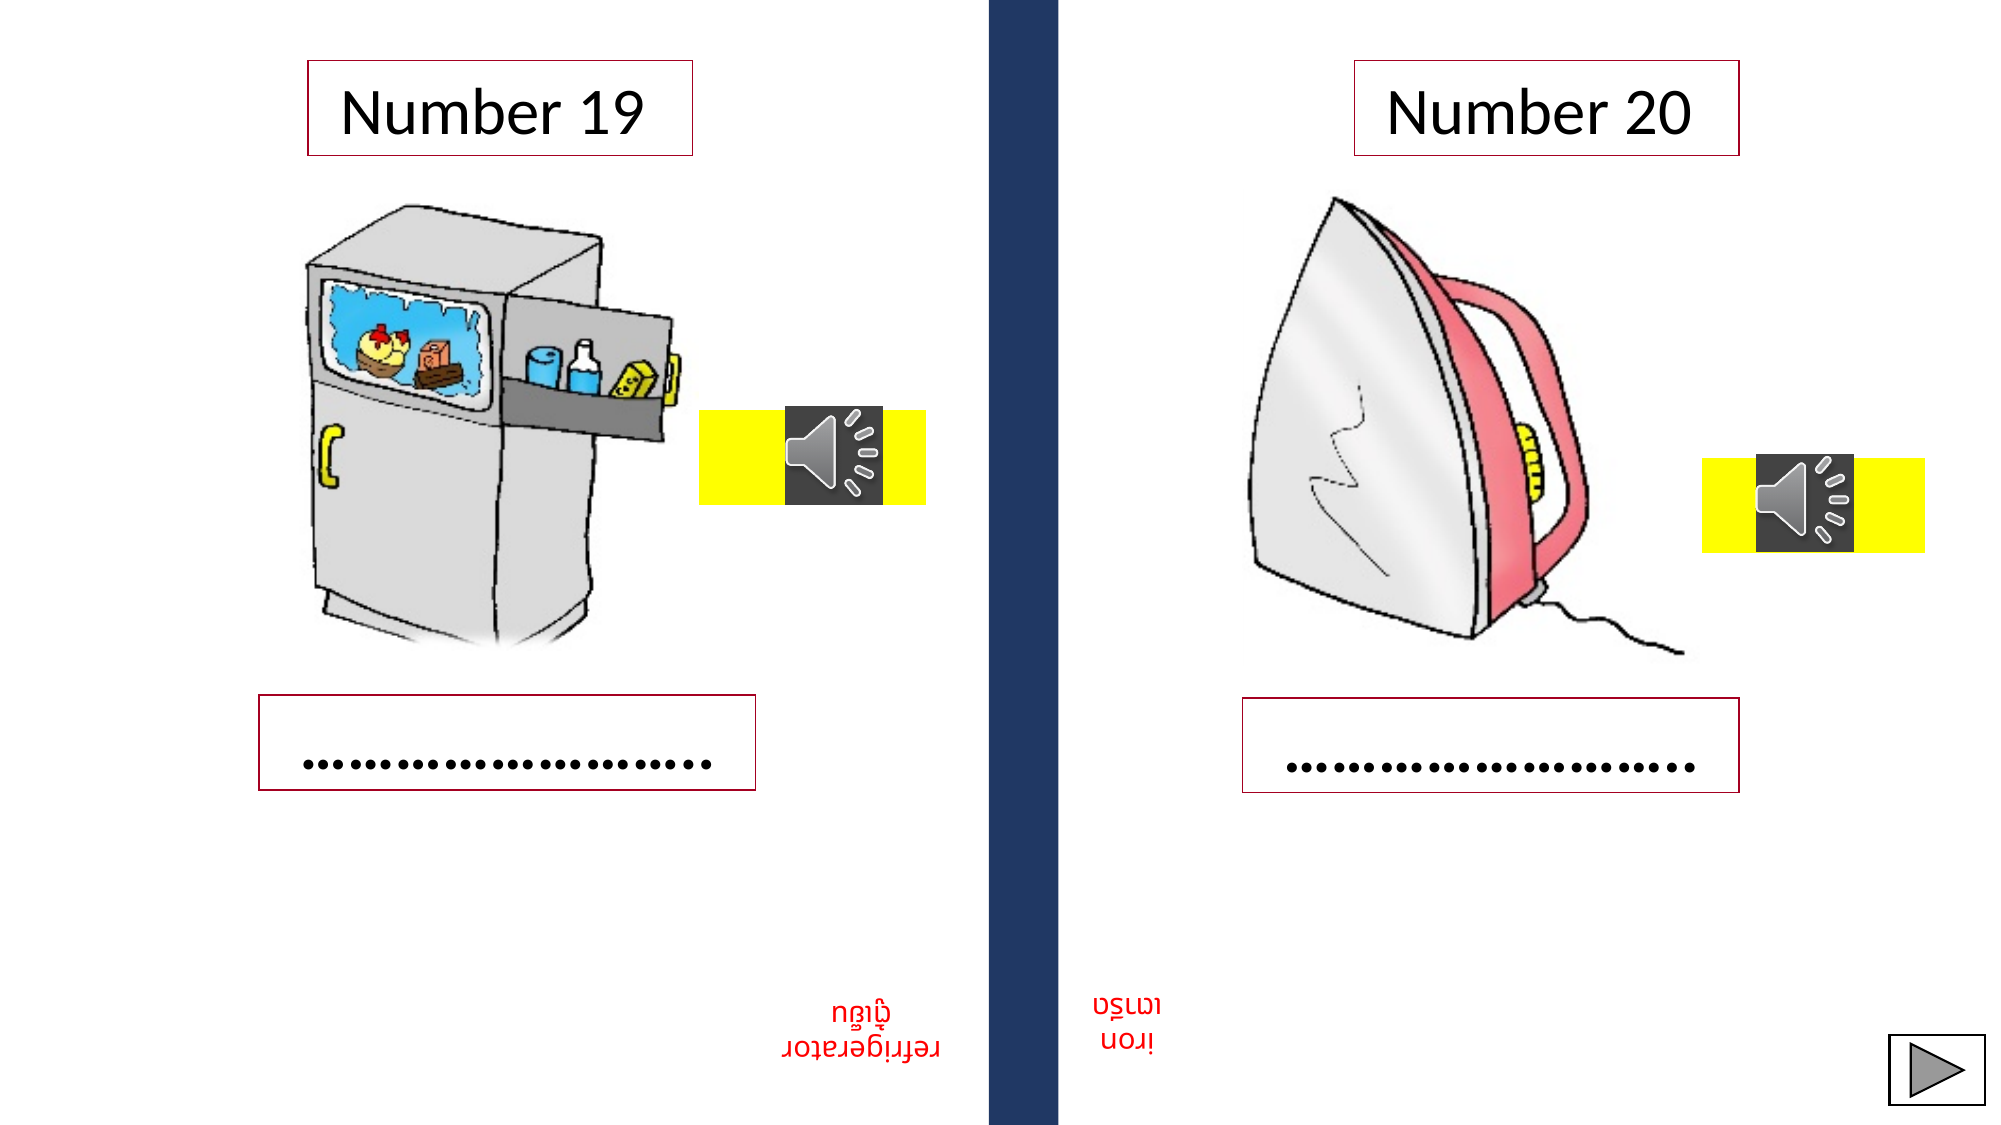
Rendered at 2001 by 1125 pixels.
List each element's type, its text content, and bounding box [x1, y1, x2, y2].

text_box [988, 0, 1059, 1125]
table_header [1702, 458, 1755, 553]
table_header [885, 410, 926, 505]
text_box …………………….. [1242, 697, 1739, 793]
text_box [1888, 1034, 1986, 1106]
table_header [699, 410, 784, 505]
text_box iron เตารีด [1047, 985, 1207, 1071]
picture [1242, 189, 1702, 666]
table_header [1856, 458, 1925, 553]
text_box Number 20 [1354, 60, 1739, 156]
picture [1755, 452, 1856, 553]
picture [784, 405, 885, 506]
picture [285, 189, 699, 651]
text_box refrigerator ตู้เย็น [765, 993, 958, 1078]
text_box …………………….. [259, 695, 756, 790]
text_box Number 19 [308, 60, 693, 156]
